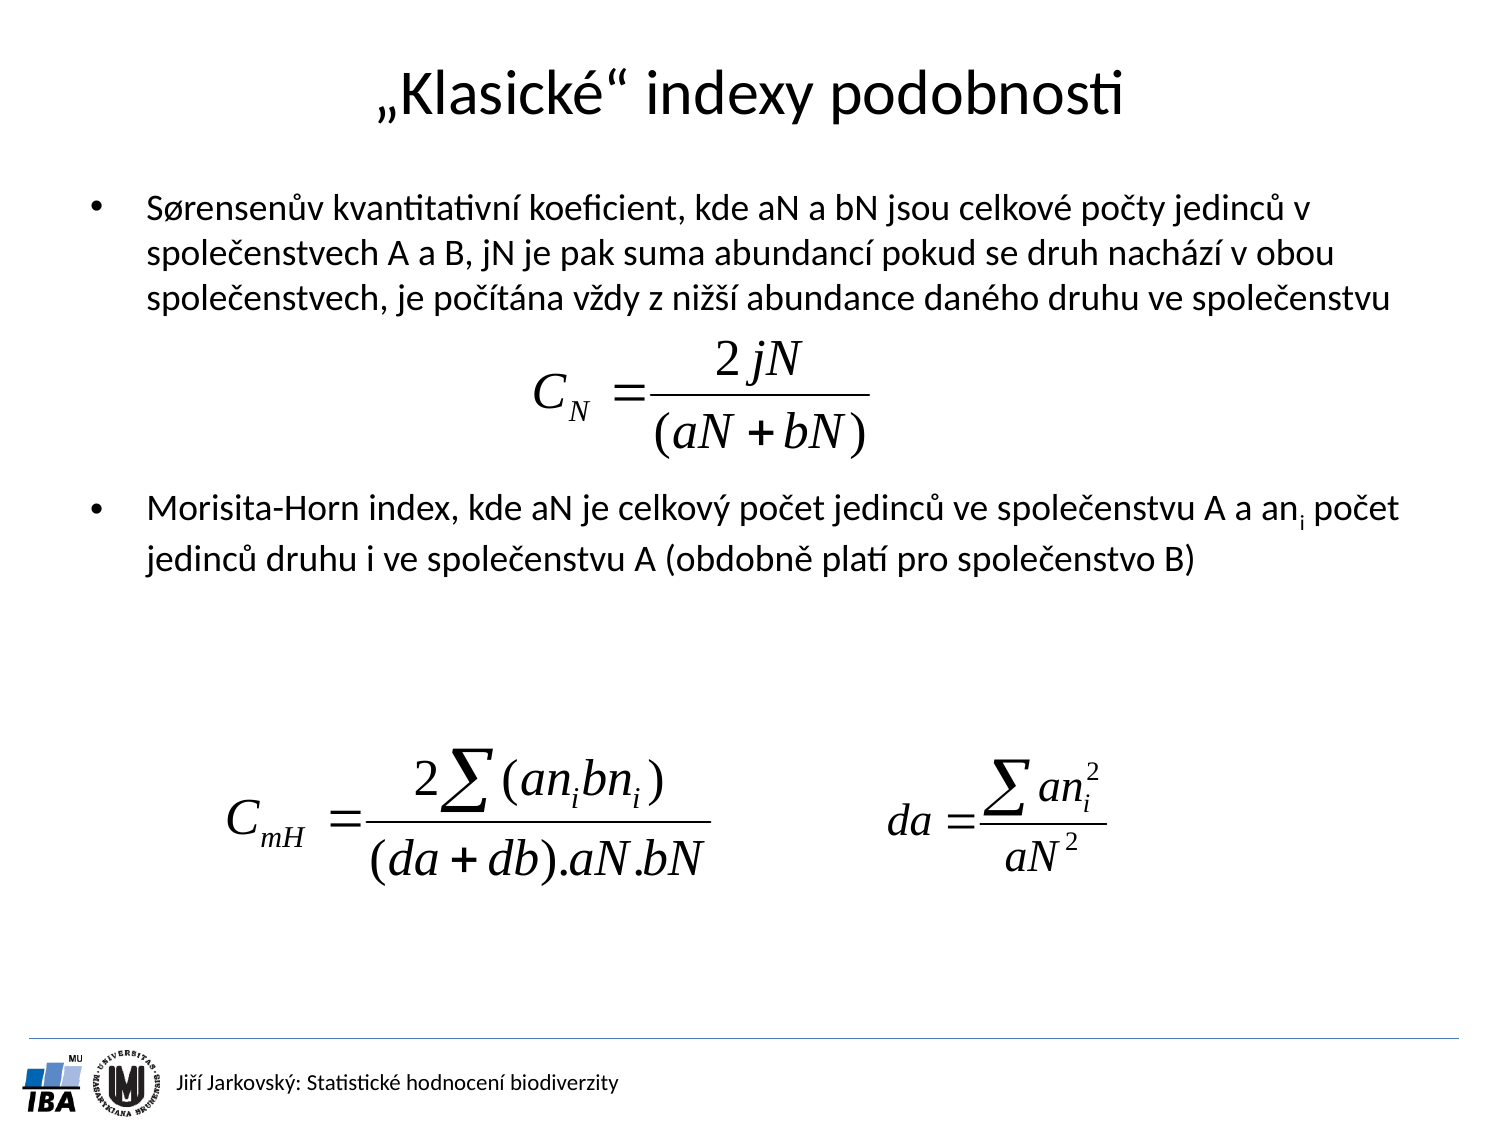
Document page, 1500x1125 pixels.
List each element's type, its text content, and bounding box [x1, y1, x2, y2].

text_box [879, 751, 1117, 882]
title „Klasické“ indexy podobnosti [75, 42, 1425, 135]
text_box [525, 325, 880, 469]
list Sørensenův kvantitativní koeficient, kde aN a bN jsou celkové počty jedinců v společenstvech A a B, jN je pak suma abundancí pokud se druh nachází v obou společenstvech, je počítána vždy z nižší abundance daného druhu ve společenstvu Morisita-Horn index, kde aN je celkový počet jedinců ve společenstvu A a ani počet jedinců druhu i ve společenstvu A (obdobně platí pro společenstvo B) [75, 175, 1447, 919]
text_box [218, 739, 720, 896]
picture [22, 1055, 82, 1112]
picture [93, 1050, 160, 1117]
